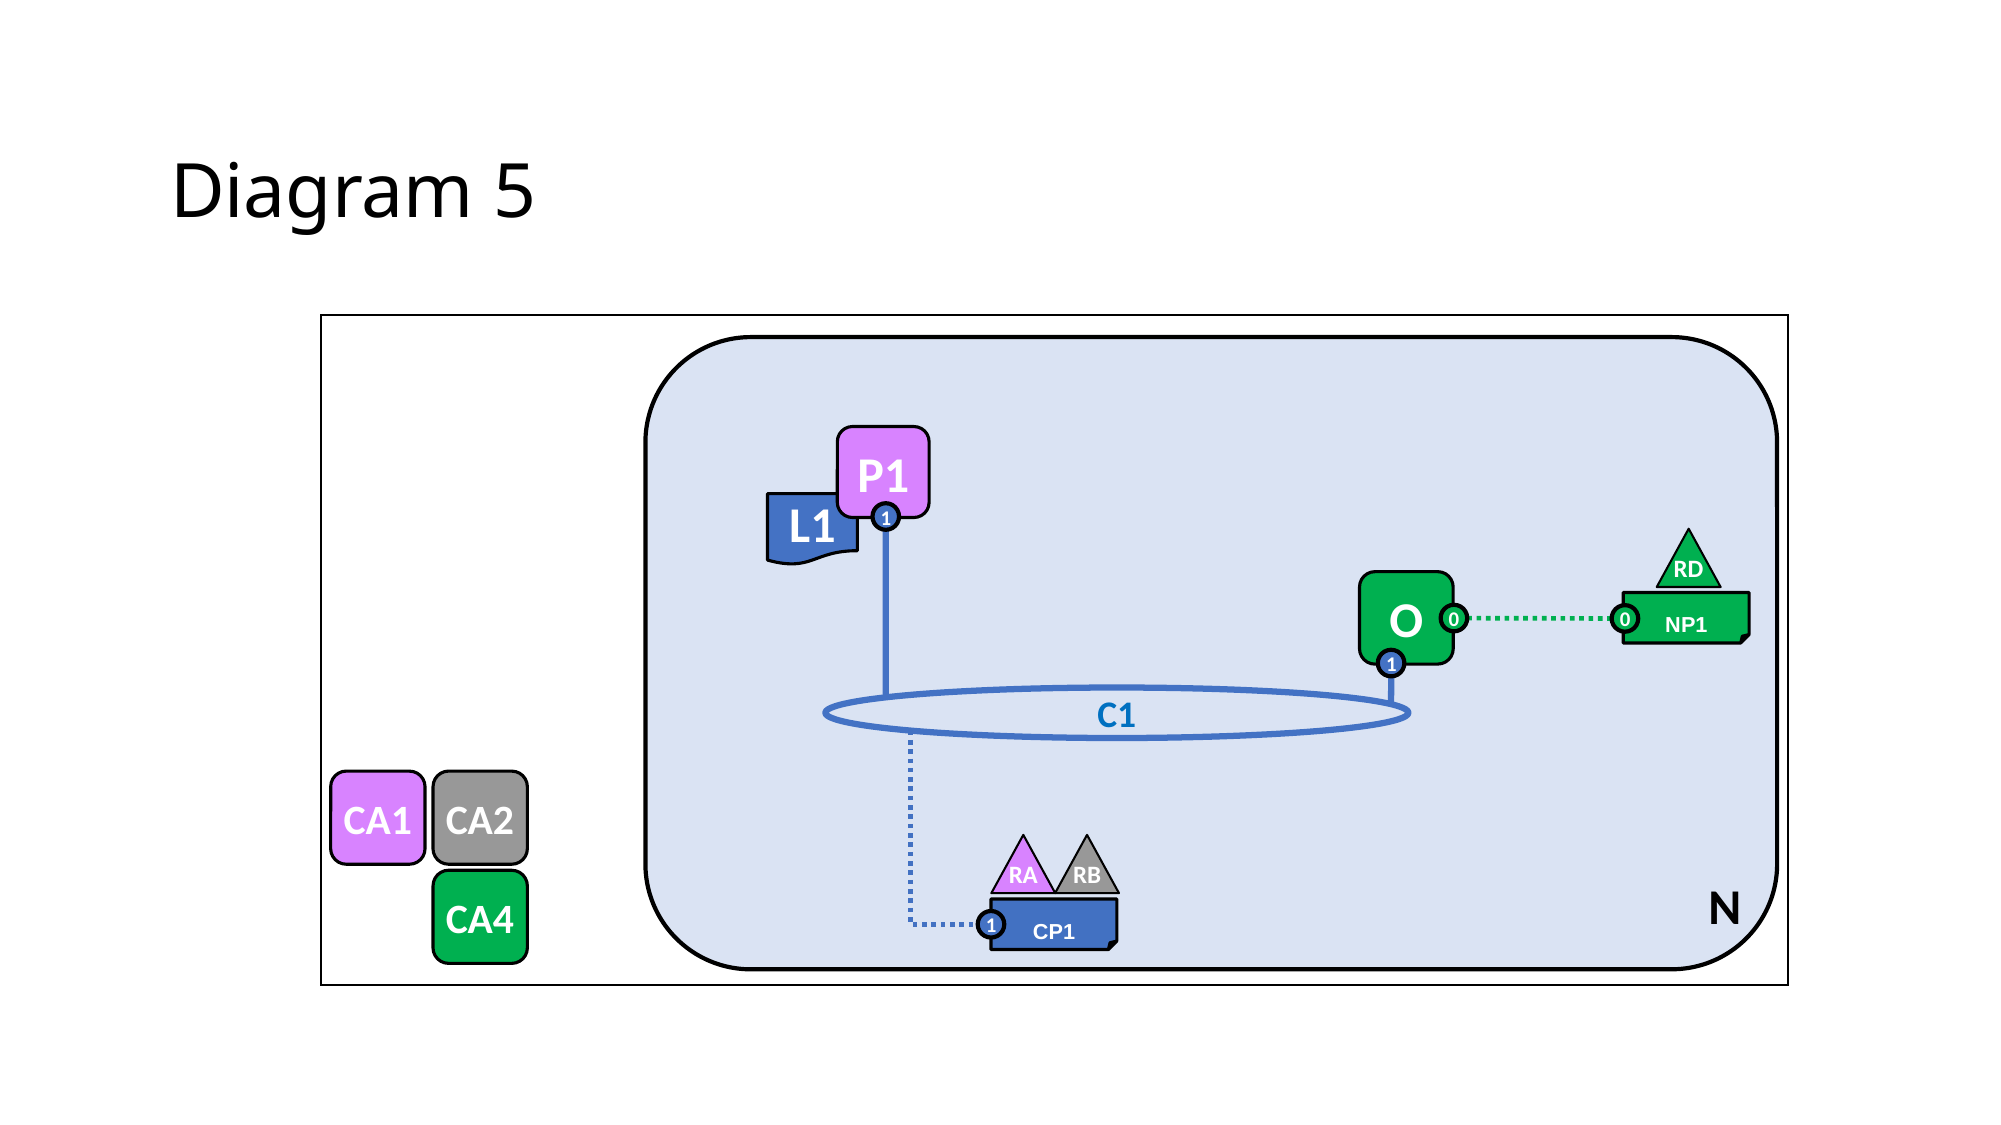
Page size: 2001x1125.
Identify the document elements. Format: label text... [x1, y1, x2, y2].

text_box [847, 793, 1042, 862]
text_box RA [989, 862, 1055, 896]
text_box 0 [1439, 604, 1468, 633]
text_box CA2 [430, 768, 530, 867]
text_box 1 [976, 910, 1006, 939]
text_box L1 [765, 491, 860, 566]
text_box 1 [871, 502, 900, 531]
text_box 1 [1377, 649, 1406, 678]
text_box O [1357, 569, 1456, 667]
text_box CA4 [430, 868, 530, 966]
text_box P1 [835, 424, 932, 520]
text_box C1 [823, 685, 1411, 741]
text_box Diagram 5 [162, 84, 1888, 303]
text_box RD [1654, 526, 1723, 590]
text_box RB [1053, 832, 1121, 896]
text_box CP1 [990, 899, 1117, 950]
text_box NP1 [1623, 592, 1750, 643]
text_box 0 [1610, 604, 1640, 633]
text_box [320, 315, 1788, 986]
text_box CA1 [328, 768, 428, 867]
